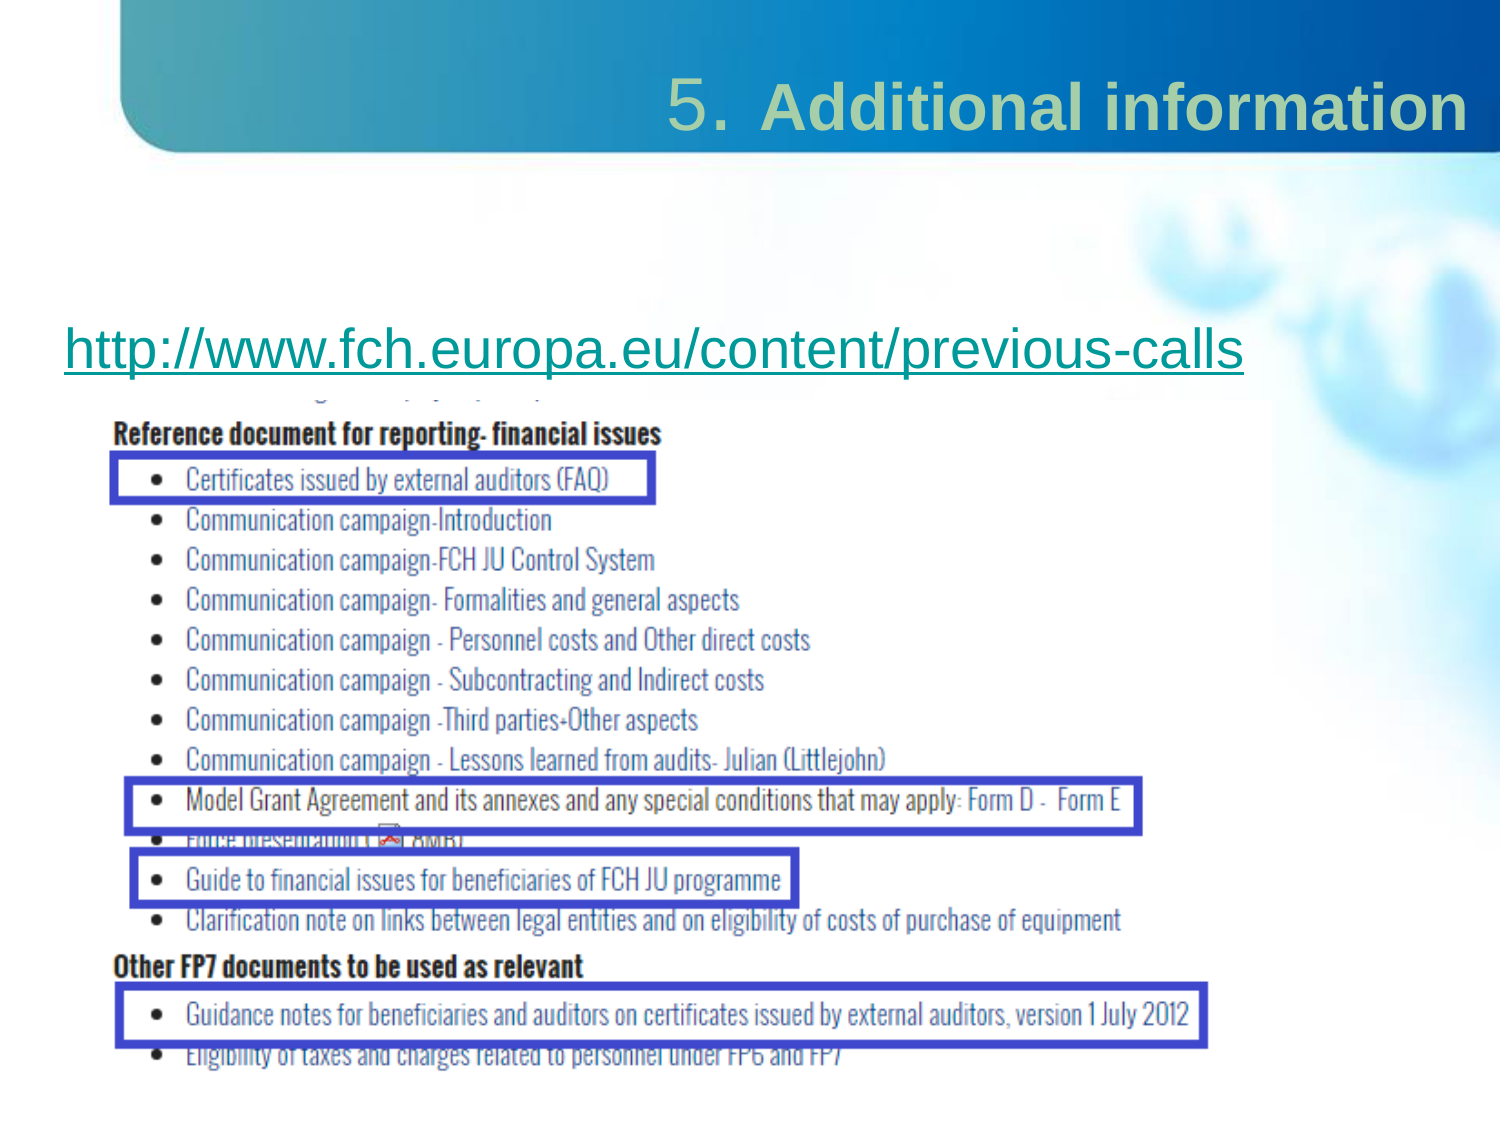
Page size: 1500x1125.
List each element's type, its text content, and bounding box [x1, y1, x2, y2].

list http://www.fch.europa.eu/content/previous-calls [49, 305, 1499, 401]
picture [0, 0, 1500, 1125]
title 5. Additional information [651, 0, 1499, 188]
slide_number 9 [1074, 1024, 1425, 1103]
